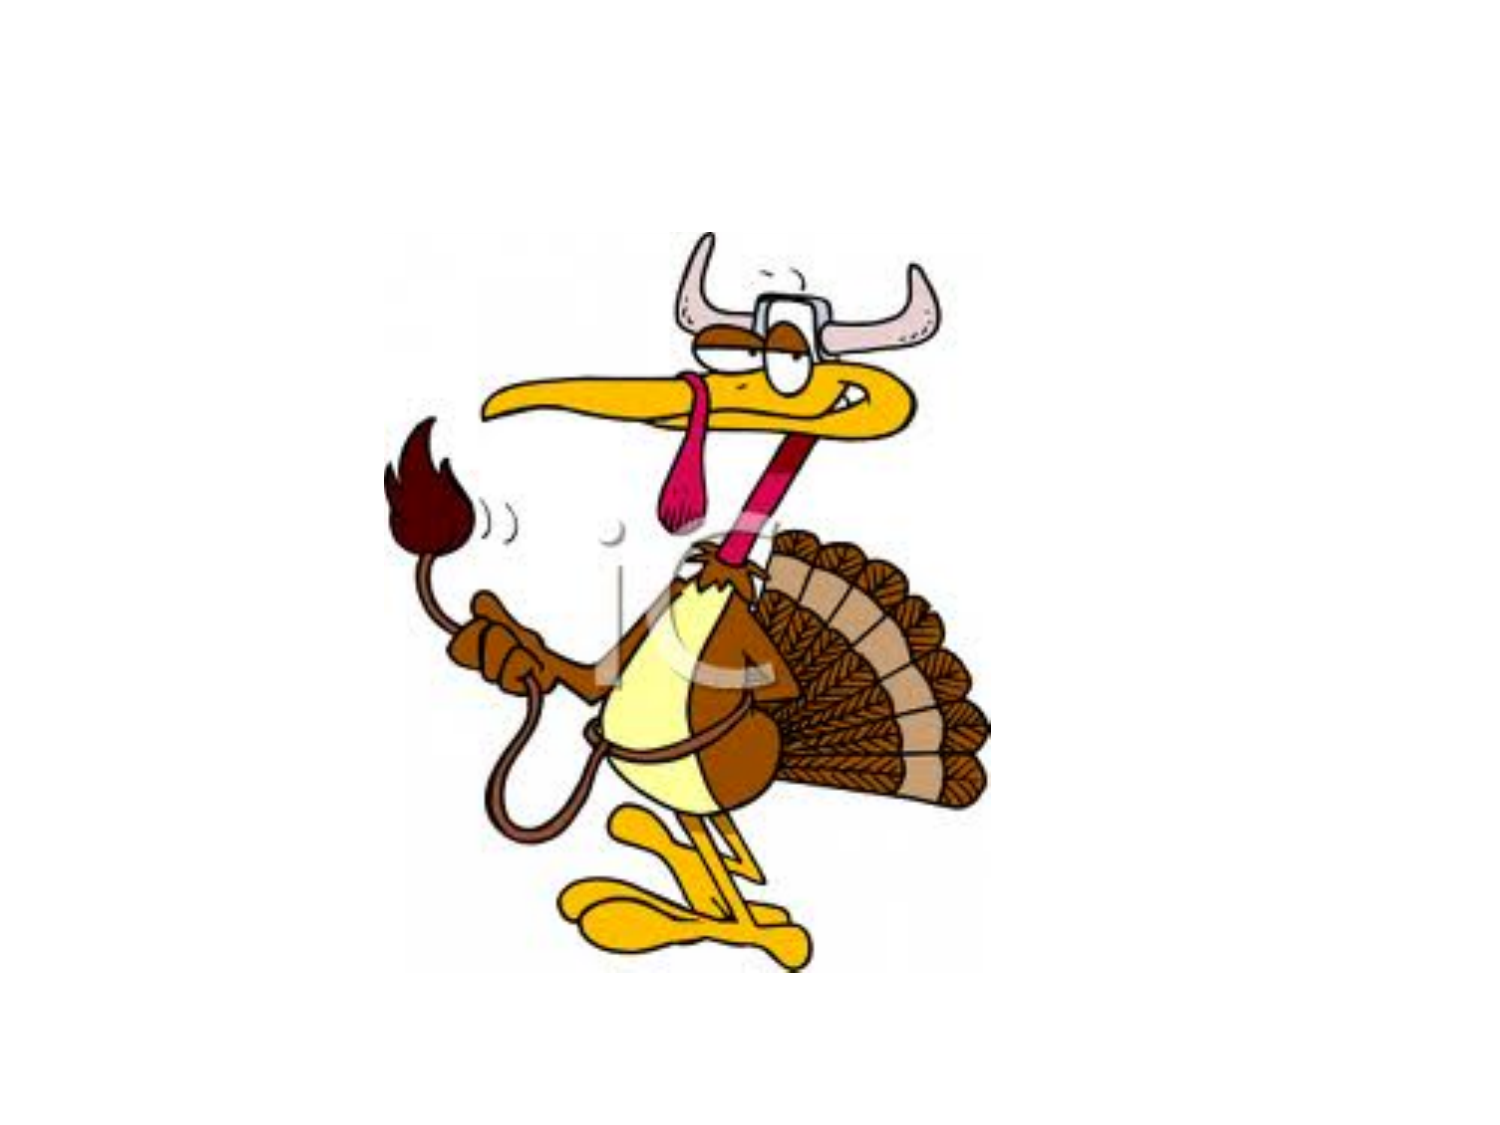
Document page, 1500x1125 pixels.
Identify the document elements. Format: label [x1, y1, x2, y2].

picture [384, 232, 991, 973]
